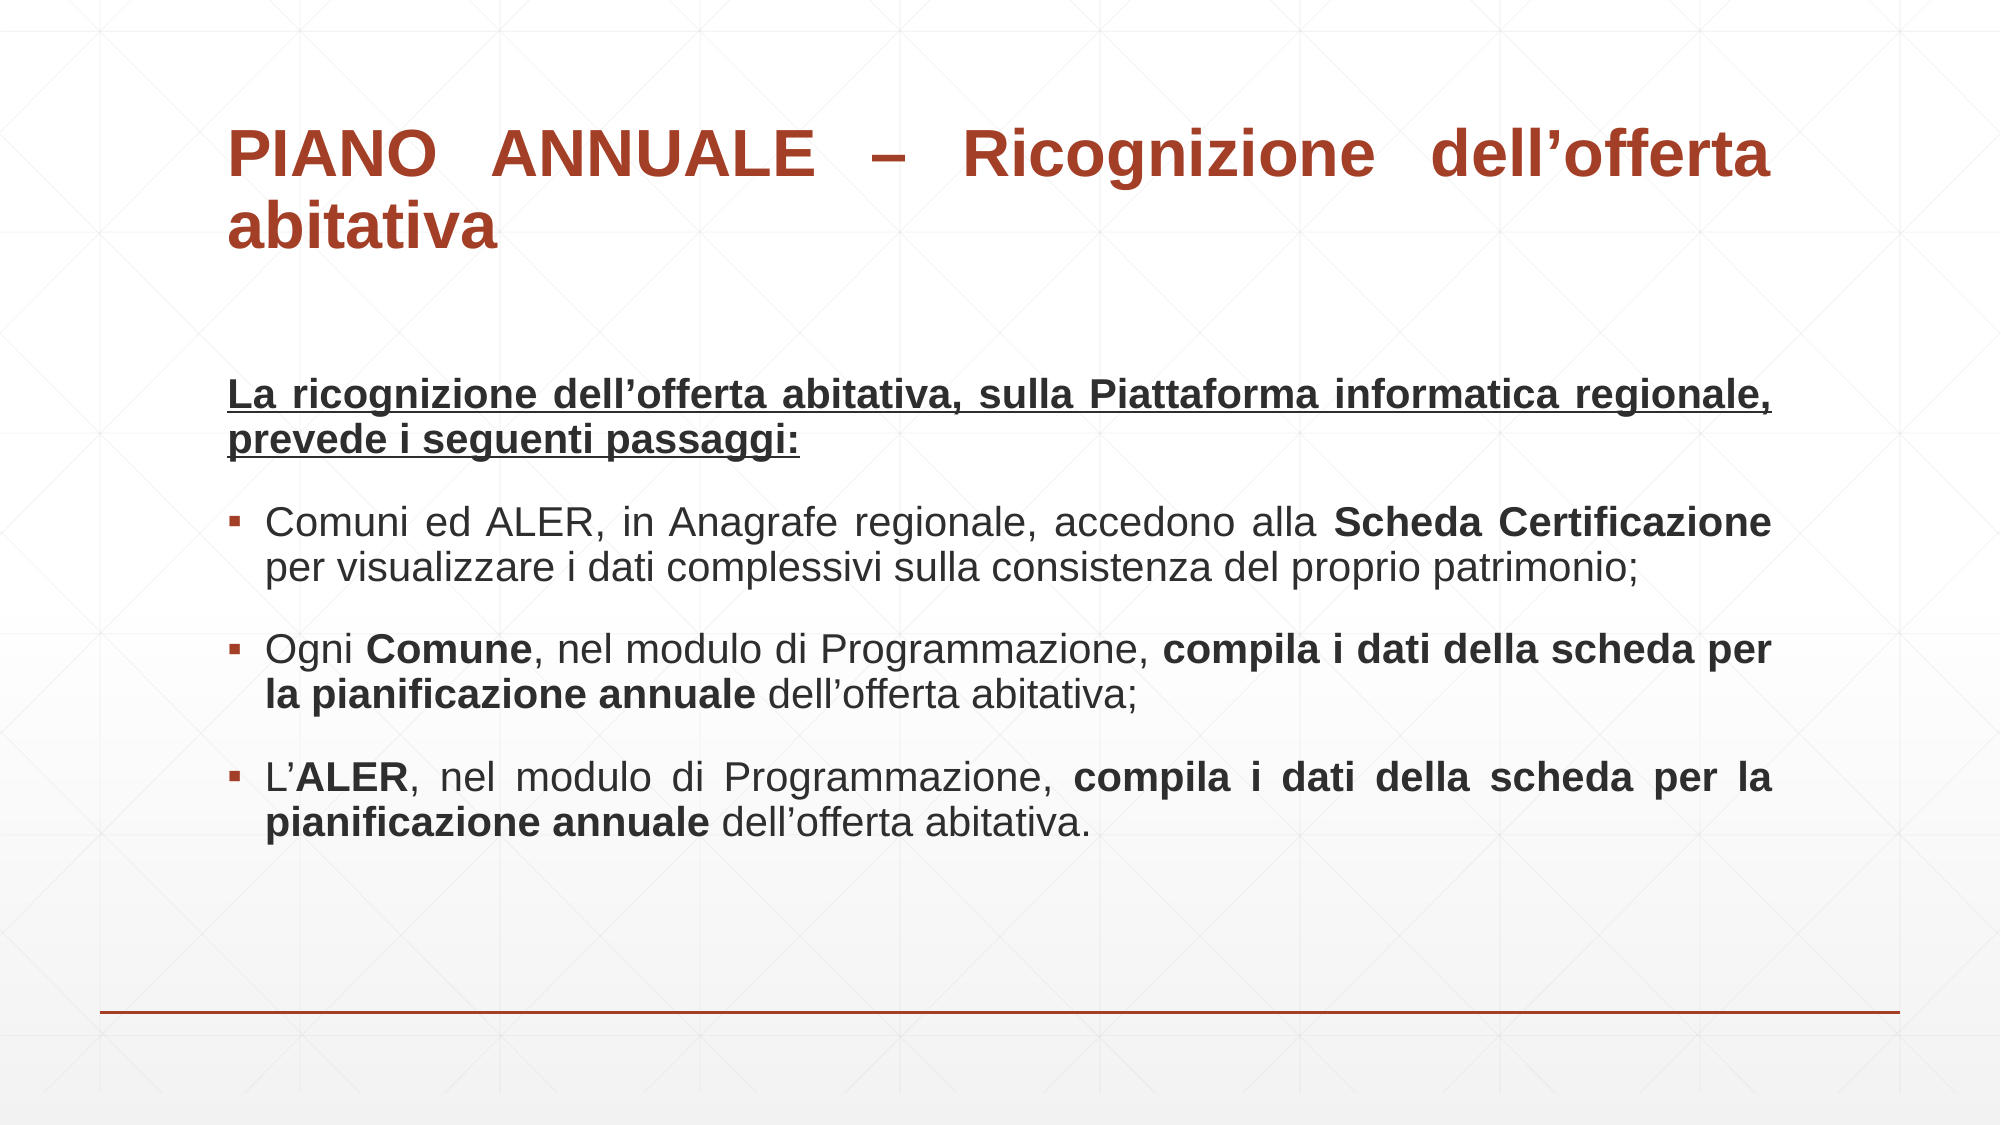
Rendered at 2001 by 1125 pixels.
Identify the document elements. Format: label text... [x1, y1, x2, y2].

list La ricognizione dell’offerta abitativa, sulla Piattaforma informatica regionale, prevede i seguenti passaggi: Comuni ed ALER, in Anagrafe regionale, accedono alla Scheda Certificazione per visualizzare i dati complessivi sulla consistenza del proprio patrimonio; Ogni Comune, nel modulo di Programmazione, compila i dati della scheda per la pianificazione annuale dell’offerta abitativa; L’ALER, nel modulo di Programmazione, compila i dati della scheda per la pianificazione annuale dell’offerta abitativa. [212, 270, 1788, 991]
title PIANO ANNUALE – Ricognizione dell’offerta abitativa [212, 82, 1788, 270]
